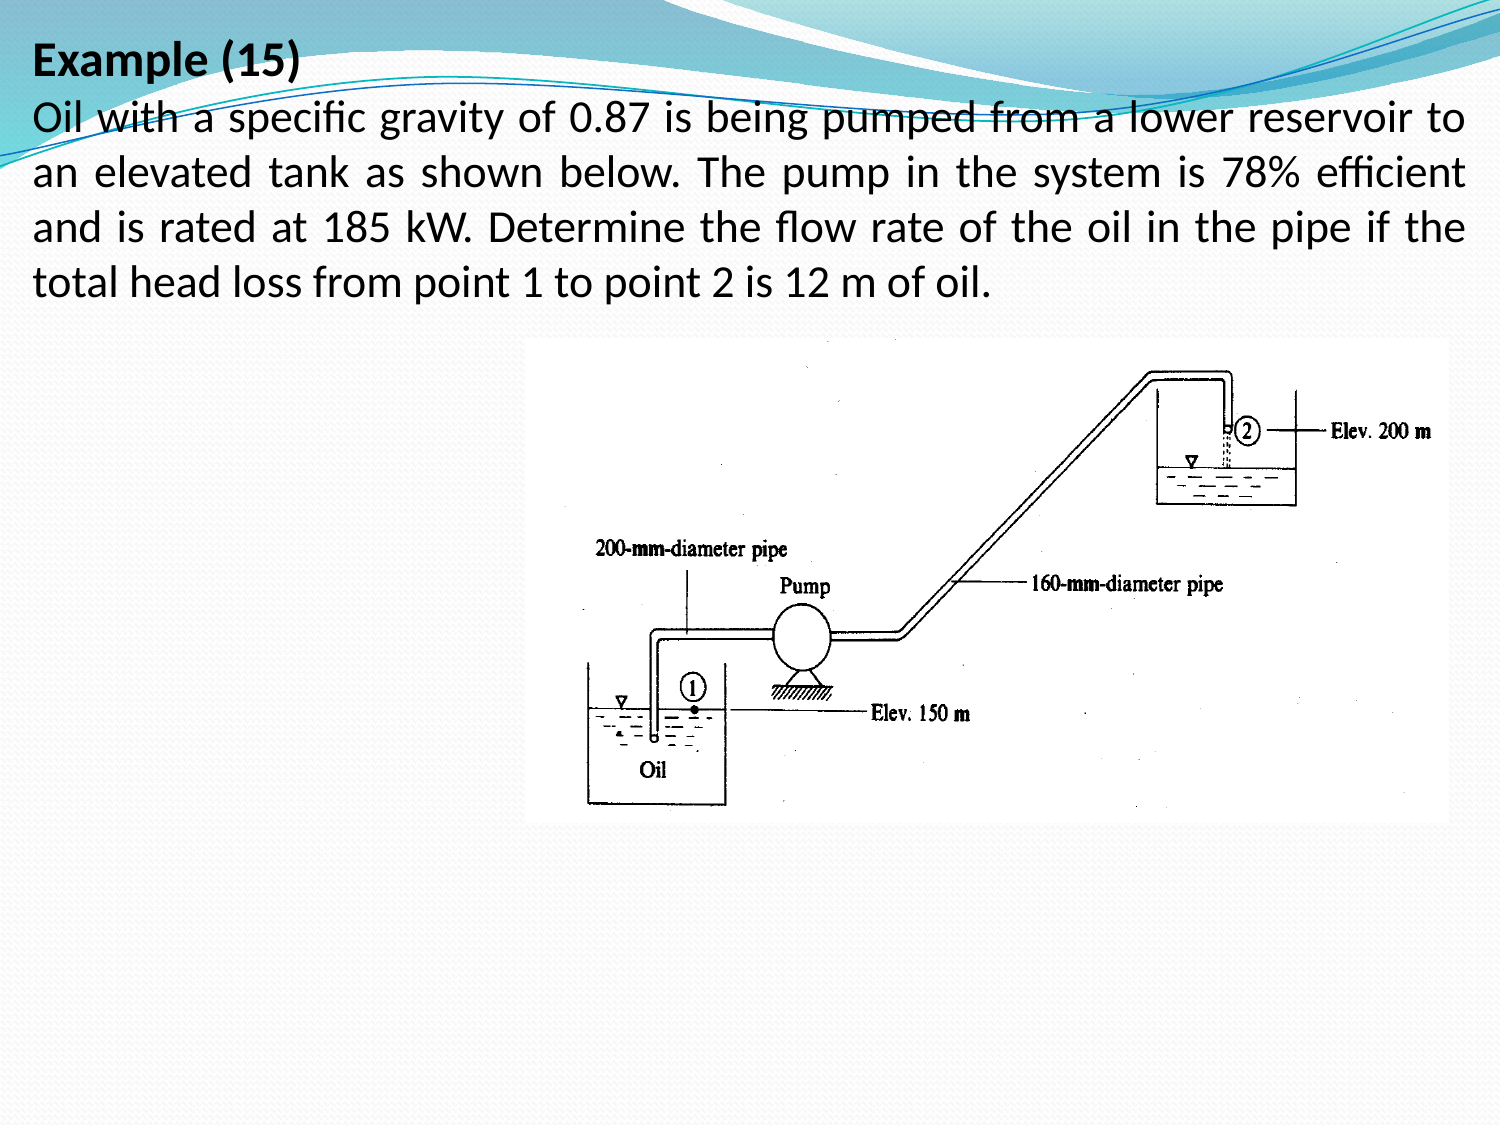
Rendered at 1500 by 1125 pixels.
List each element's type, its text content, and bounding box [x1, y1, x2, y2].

picture [525, 337, 1449, 823]
text_box Example (15) Oil with a specific gravity of 0.87 is being pumped from a lower reservoir to an elevated tank as shown below. The pump in the system is 78% efficient and is rated at 185 kW. Determine the flow rate of the oil in the pipe if the total head loss from point 1 to point 2 is 12 m of oil. [17, 19, 1483, 314]
